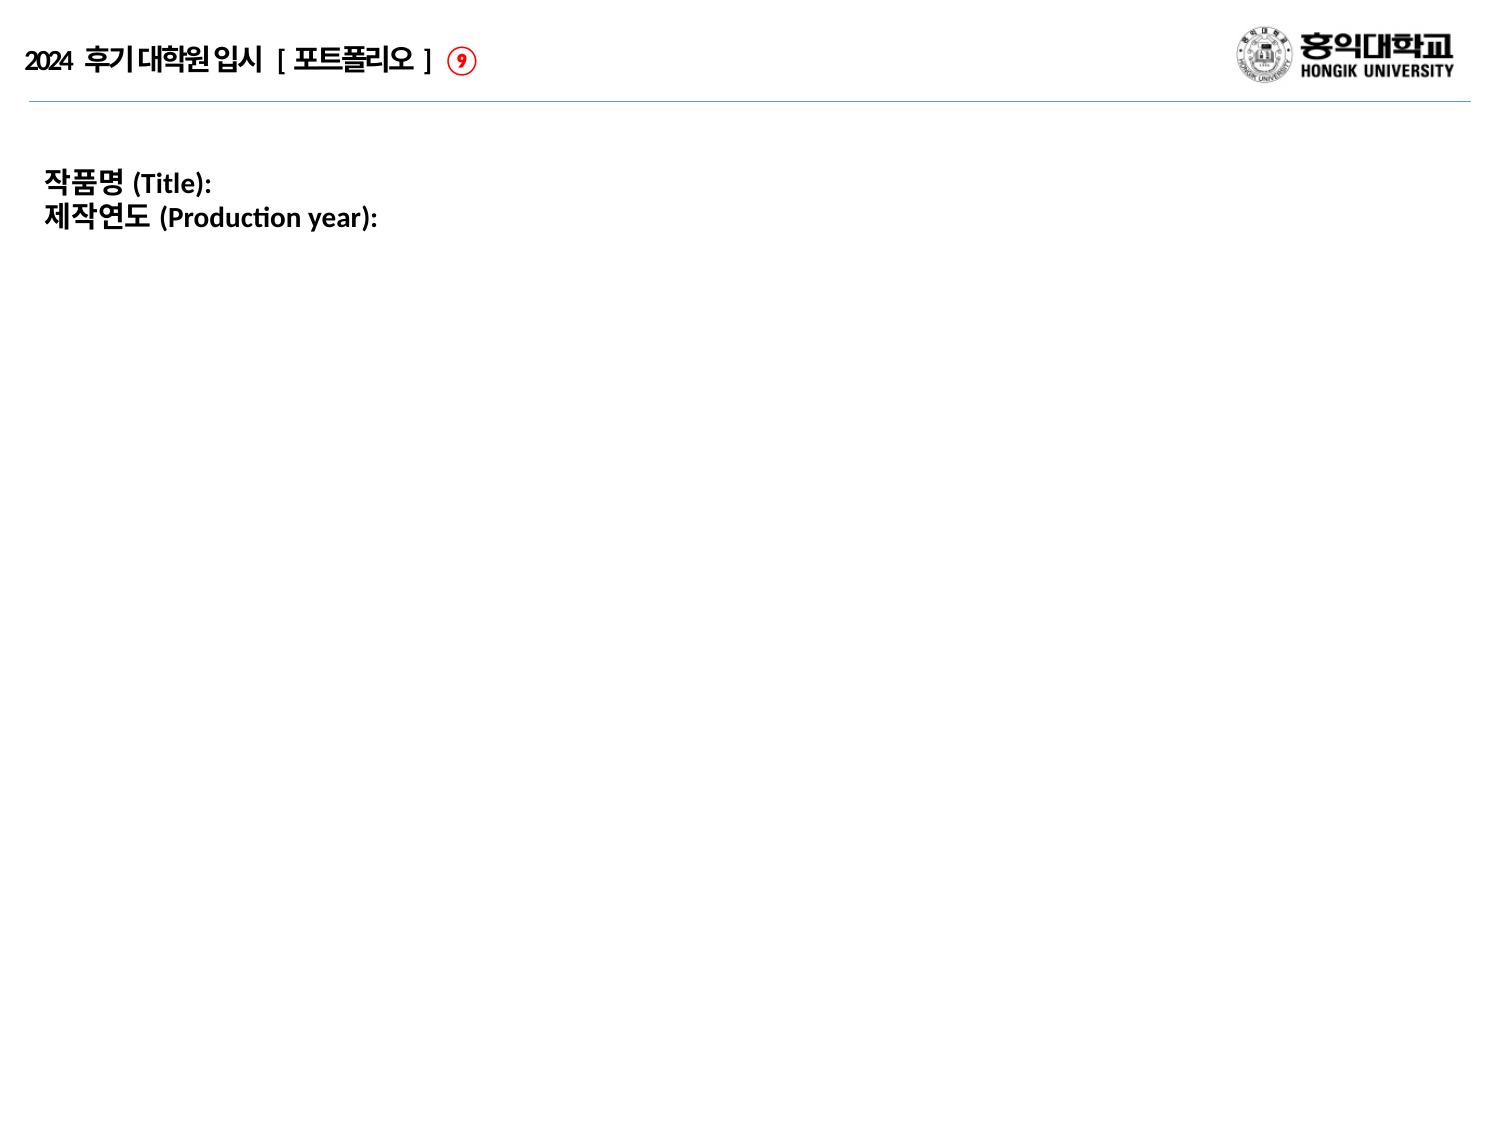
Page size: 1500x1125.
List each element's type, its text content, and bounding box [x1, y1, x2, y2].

text_box 작품명(Title): 제작연도(Production year): [29, 156, 687, 242]
text_box 2024 후기 대학원 입시 [포트폴리오] ⑨ [4, 33, 495, 84]
picture [1210, 17, 1481, 94]
